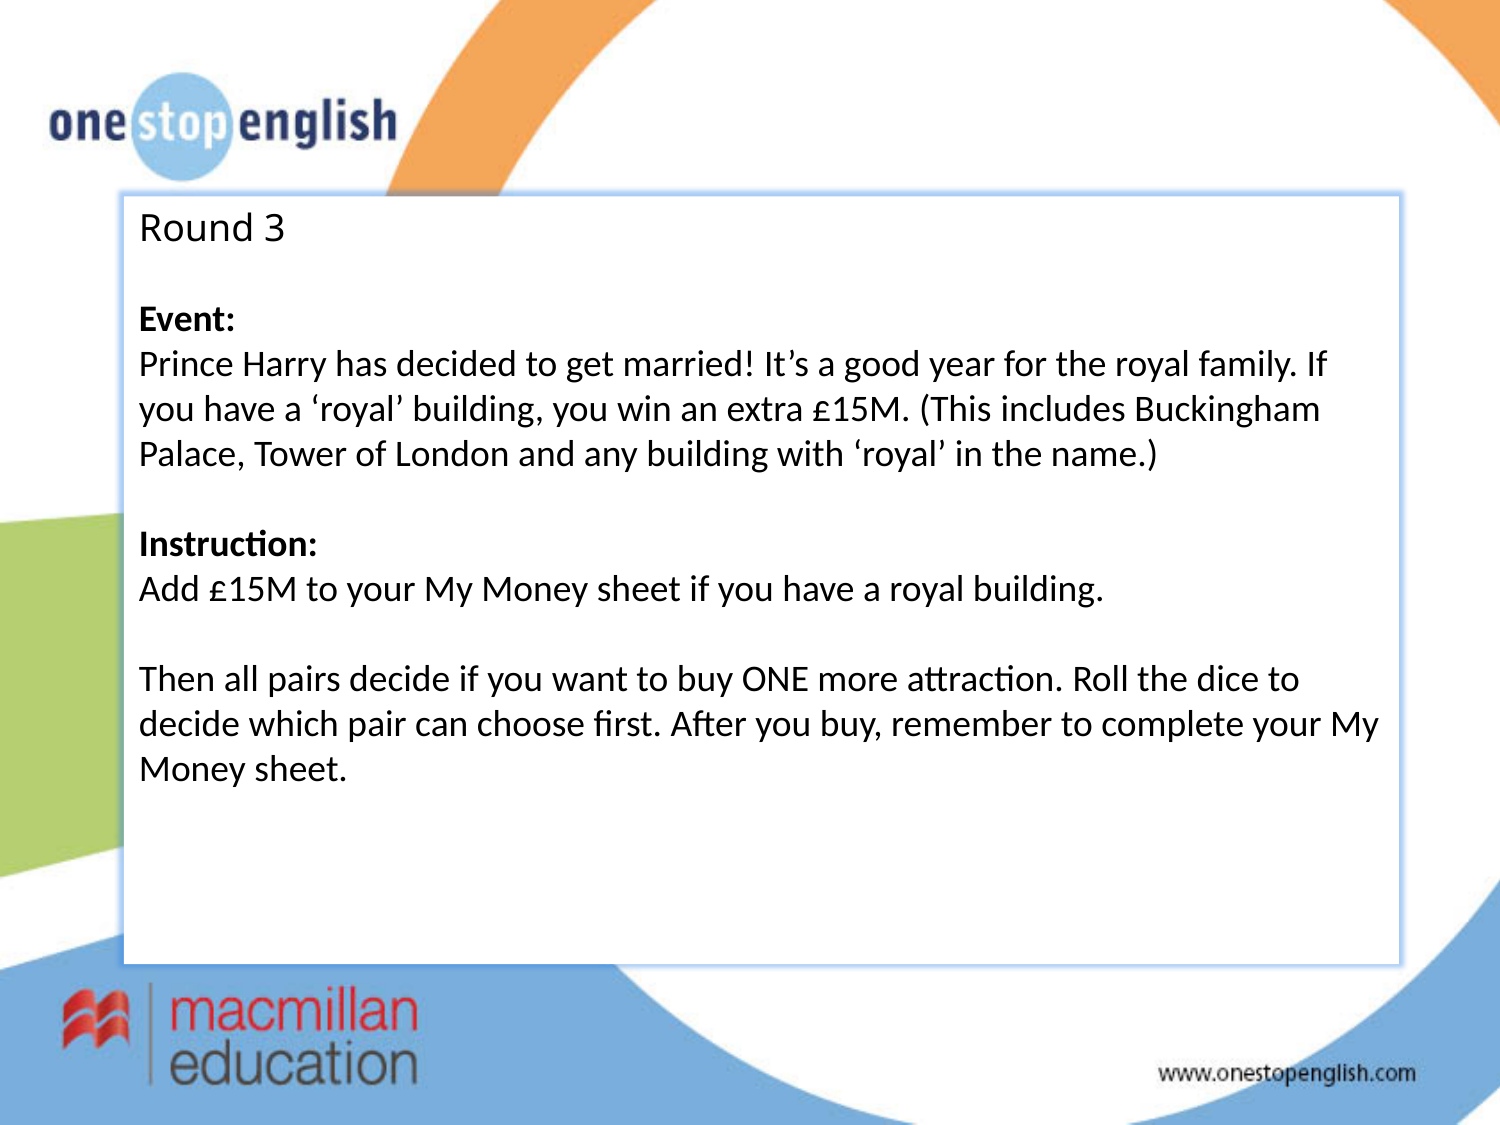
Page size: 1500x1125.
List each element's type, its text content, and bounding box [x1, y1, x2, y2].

text_box Round 3 Event: Prince Harry has decided to get married! It’s a good year for the royal family. If you have a ‘royal’ building, you win an extra £15M. (This includes Buckingham Palace, Tower of London and any building with ‘royal’ in the name.) Instruction: Add £15M to your My Money sheet if you have a royal building. Then all pairs decide if you want to buy ONE more attraction. Roll the dice to decide which pair can choose first. After you buy, remember to complete your My Money sheet. [123, 196, 1399, 965]
picture [0, 0, 1500, 1125]
